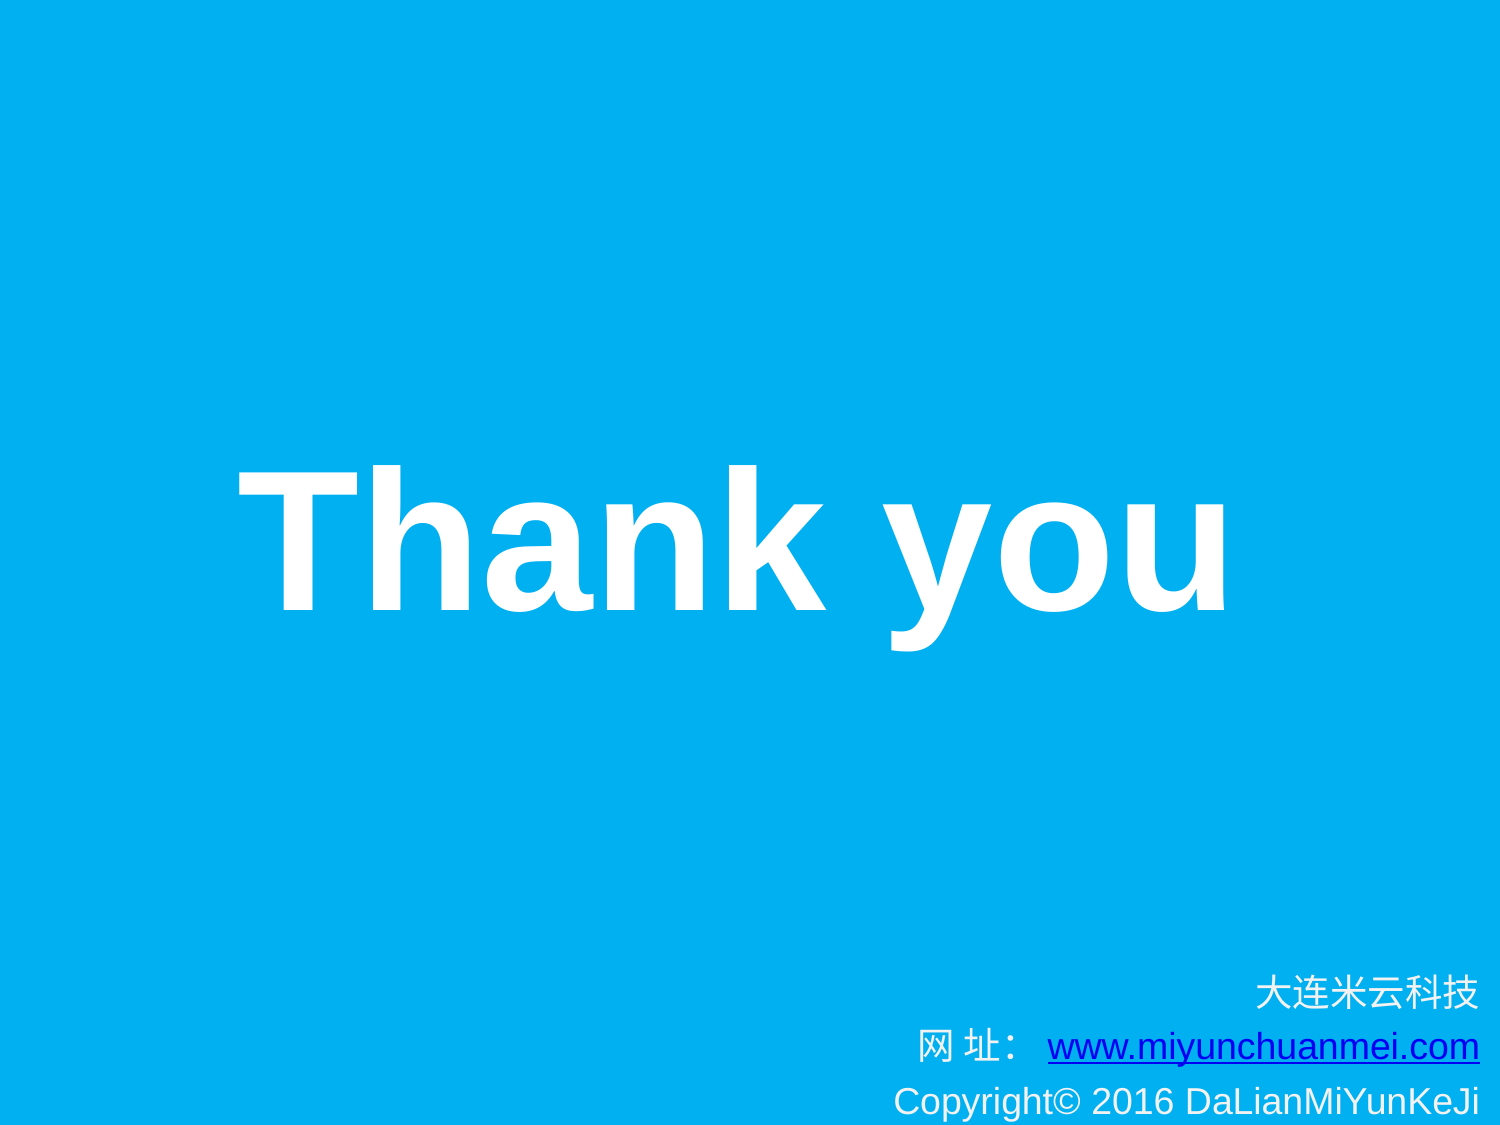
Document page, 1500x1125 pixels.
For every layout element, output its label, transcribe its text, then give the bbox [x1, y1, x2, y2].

text_box 大连米云科技 网 址：www.miyunchuanmei.com Copyright© 2016 DaLianMiYunKeJi [764, 952, 1495, 1125]
text_box Thank you [223, 355, 1254, 659]
